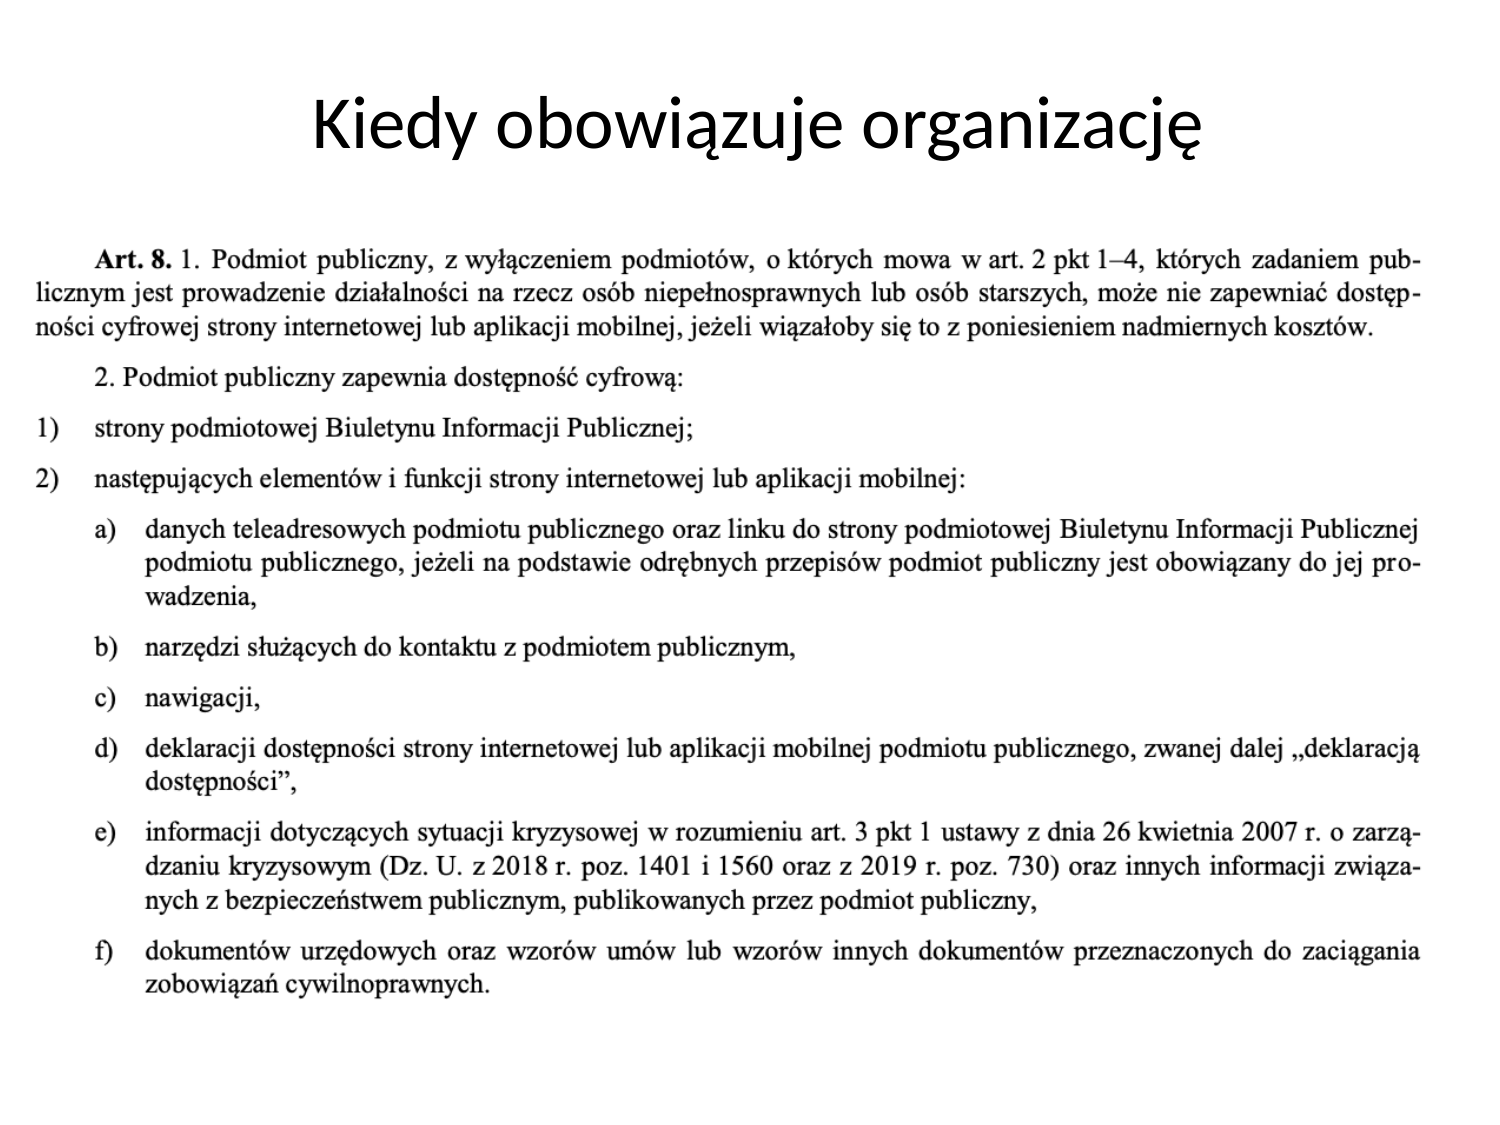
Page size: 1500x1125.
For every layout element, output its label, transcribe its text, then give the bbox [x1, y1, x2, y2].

picture [0, 229, 1493, 1037]
title Kiedy obowiązuje organizację [303, 52, 1500, 185]
